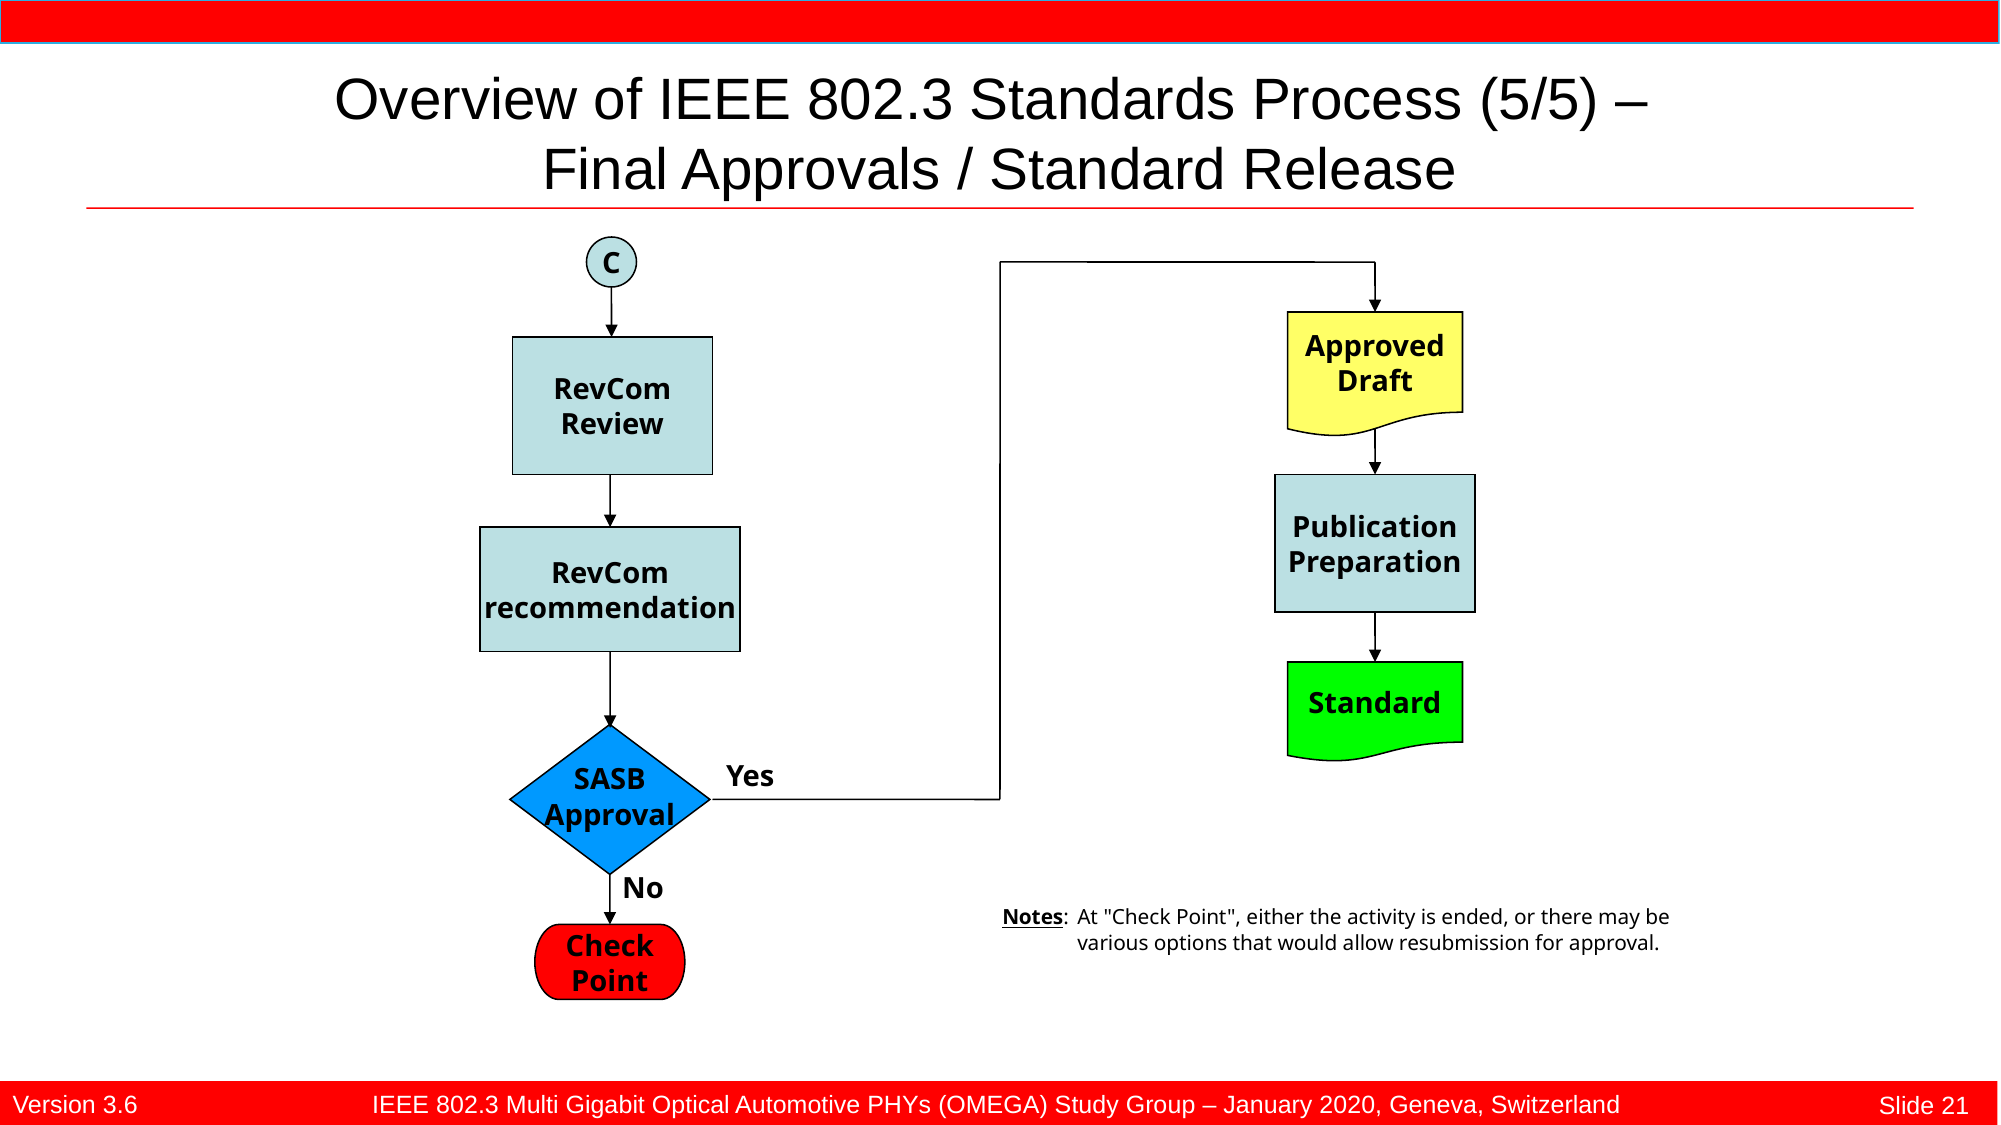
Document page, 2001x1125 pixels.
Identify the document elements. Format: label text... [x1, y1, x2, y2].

text_box Standard [1287, 662, 1463, 761]
text_box [603, 475, 617, 527]
text_box Publication Preparation [1275, 474, 1476, 612]
text_box C [586, 236, 637, 287]
text_box [1368, 611, 1382, 662]
text_box No [607, 861, 679, 912]
text_box RevCom Review [512, 336, 713, 475]
text_box Approved Draft [1287, 311, 1463, 436]
text_box [603, 652, 617, 728]
text_box [605, 286, 618, 337]
text_box [603, 912, 617, 924]
text_box RevCom recommendation [480, 527, 741, 652]
text_box Notes: At "Check Point", either the activity is ended, or there may be various options that would allow resubmission for approval. [987, 896, 1700, 962]
text_box [1368, 261, 1382, 312]
text_box Check Point [534, 924, 685, 1000]
text_box [1368, 429, 1382, 474]
text_box Yes [711, 749, 790, 800]
text_box SASB Approval [509, 725, 710, 873]
title Overview of IEEE 802.3 Standards Process (5/5) – Final Approvals / Standard Release [99, 66, 1901, 197]
